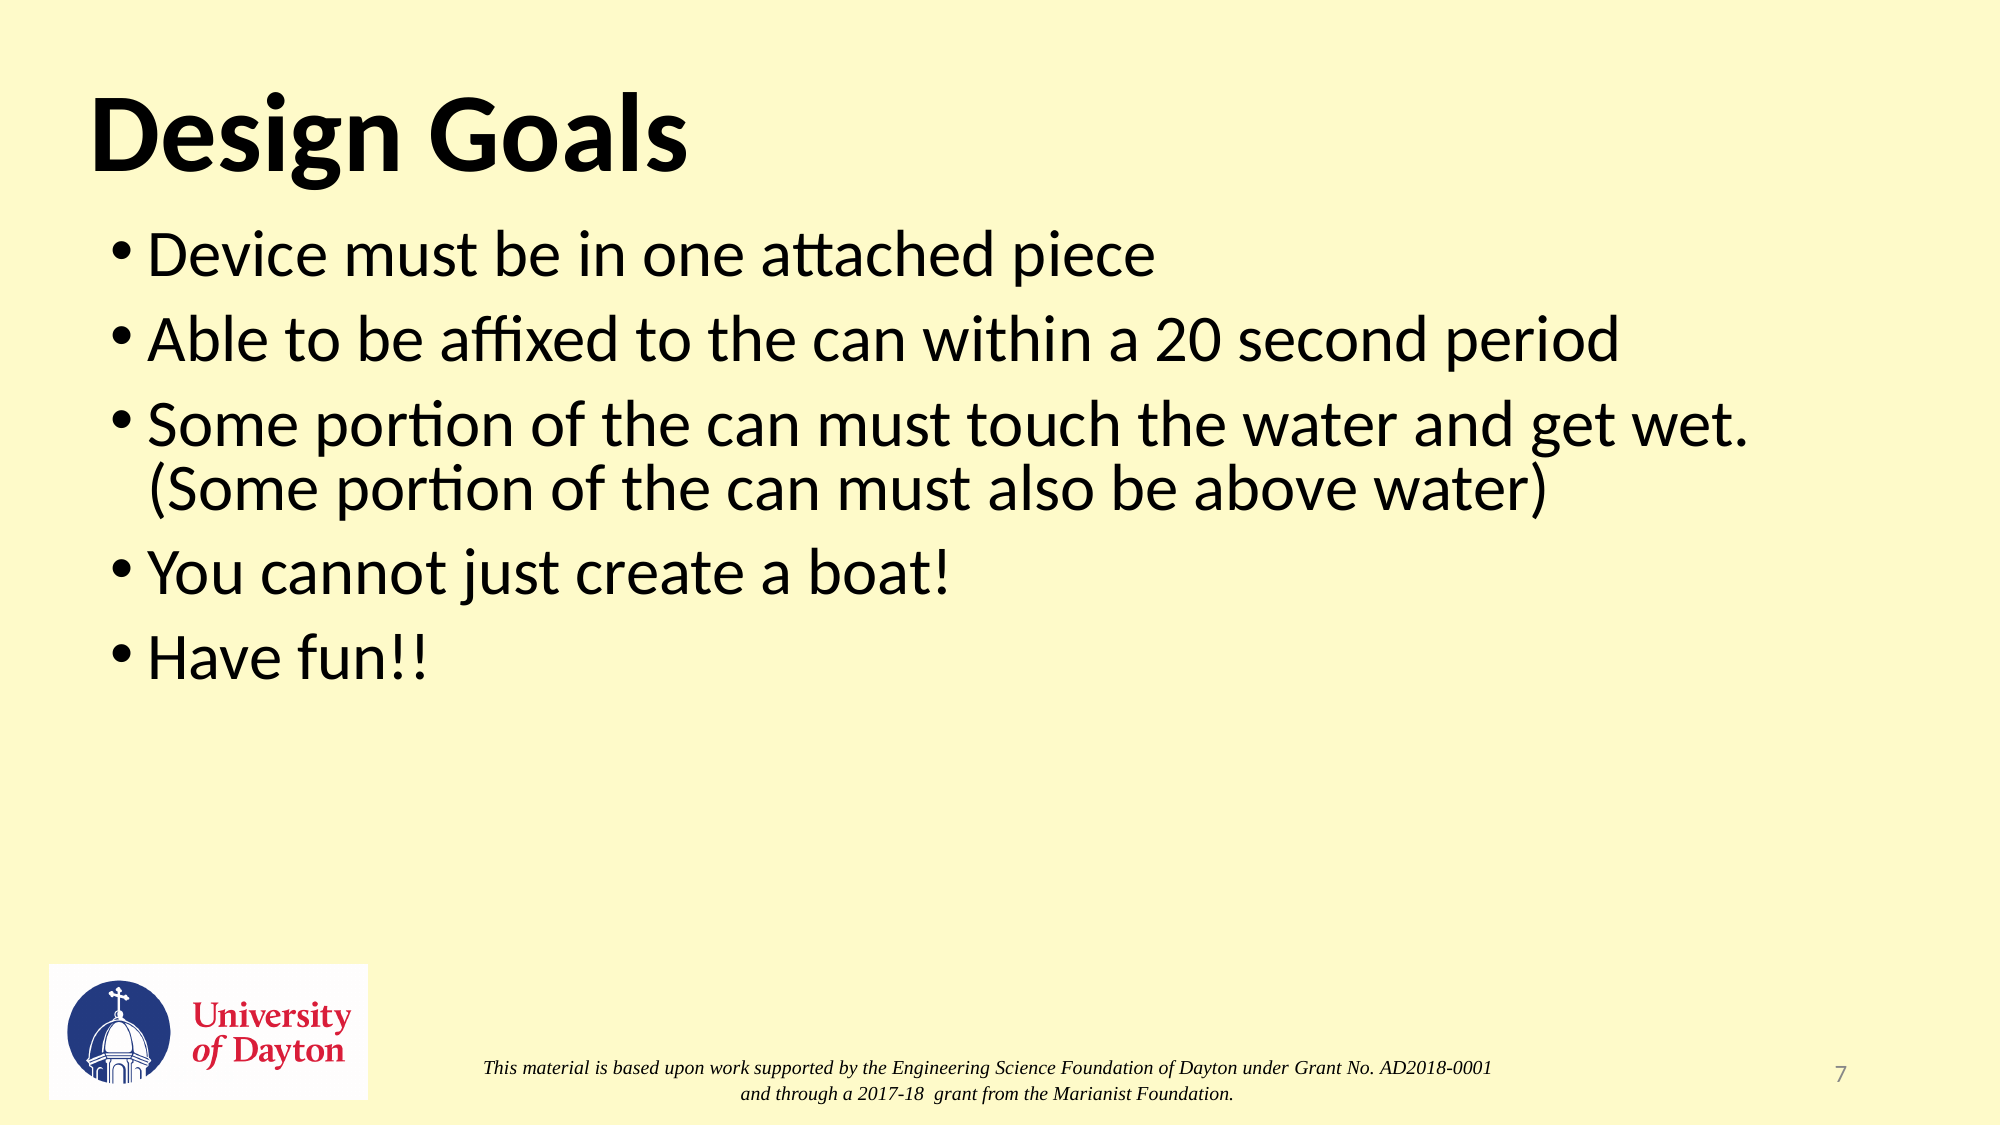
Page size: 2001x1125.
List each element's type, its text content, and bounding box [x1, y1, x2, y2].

list Device must be in one attached piece Able to be affixed to the can within a 20 second period Some portion of the can must touch the water and get wet. (Some portion of the can must also be above water) You cannot just create a boat! Have fun!! [95, 220, 1820, 999]
picture [48, 963, 369, 1101]
text_box Design Goals [74, 51, 1910, 220]
